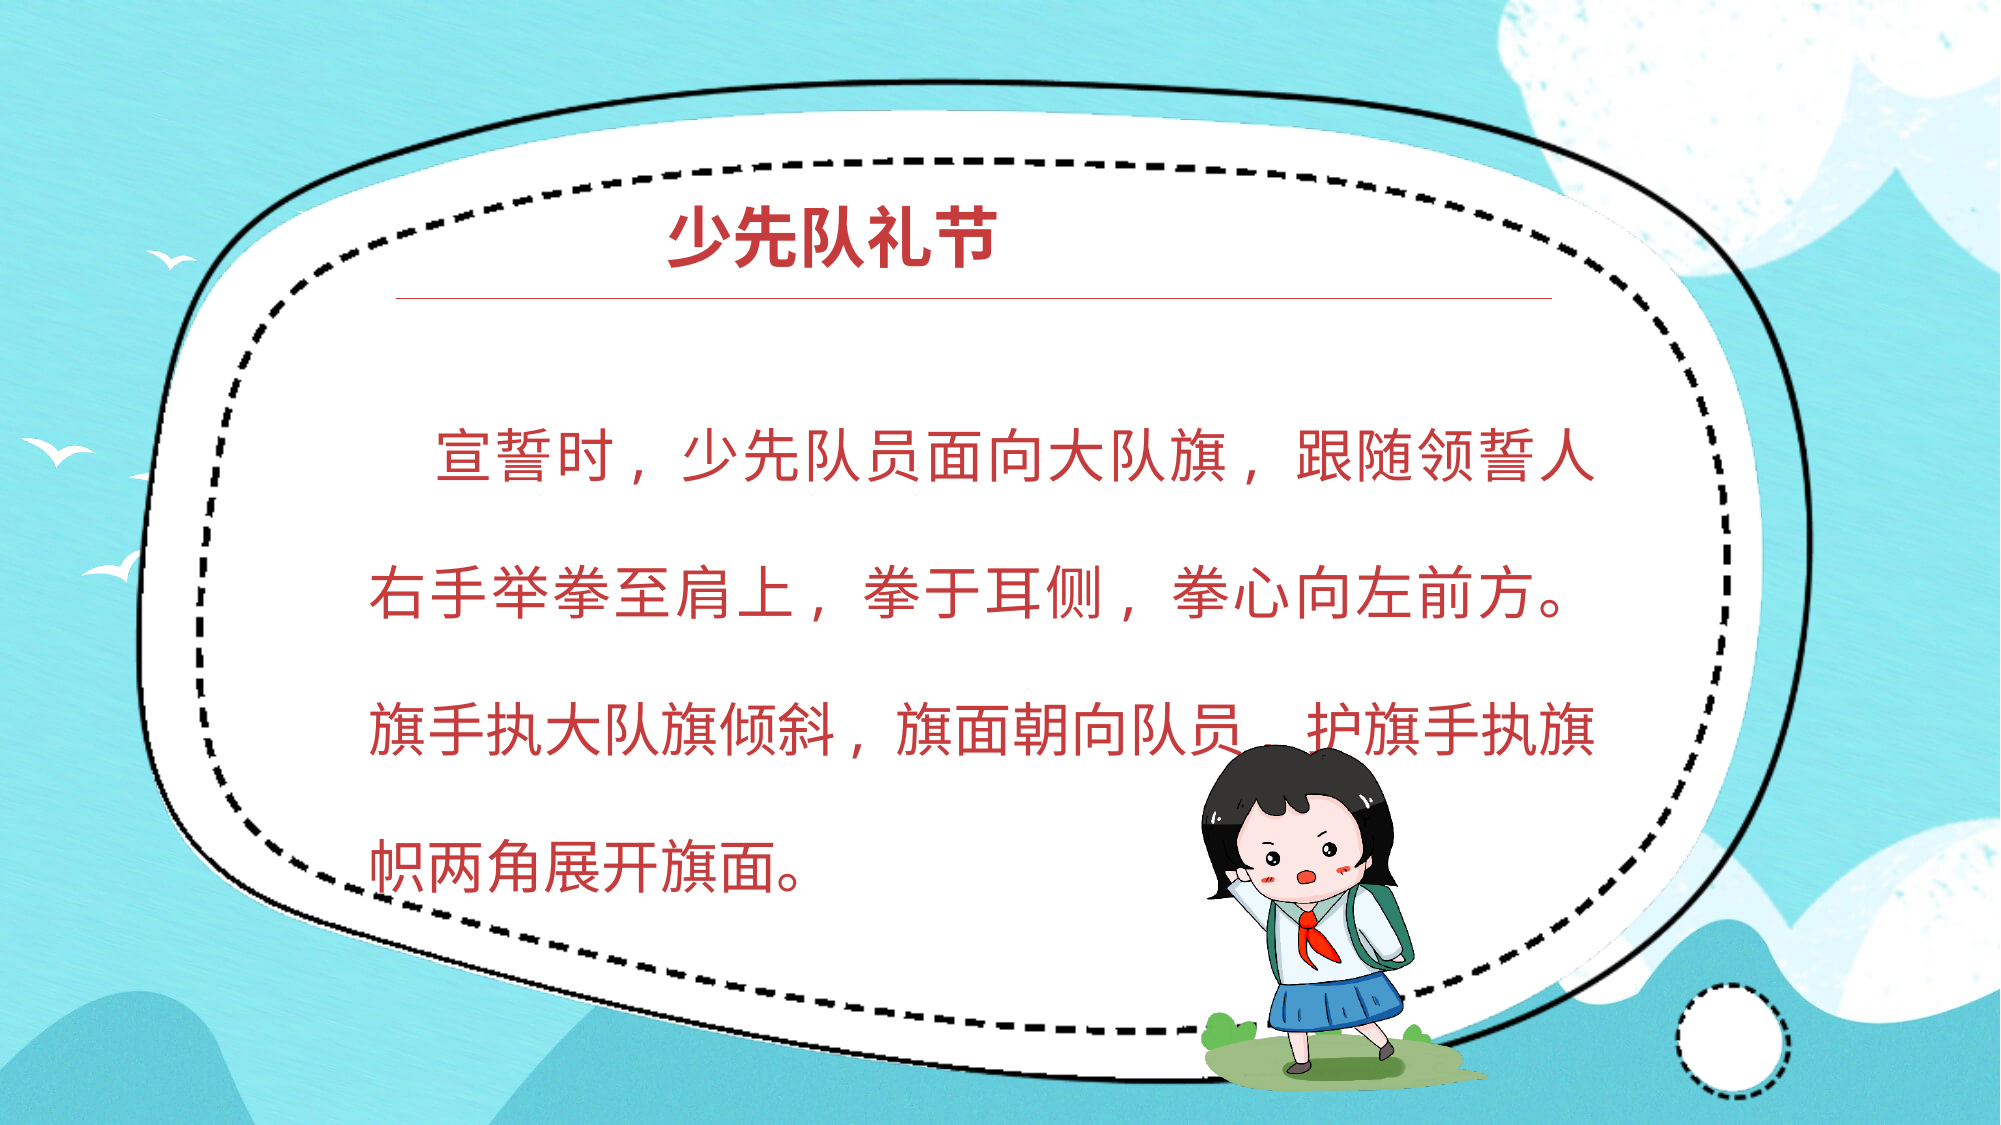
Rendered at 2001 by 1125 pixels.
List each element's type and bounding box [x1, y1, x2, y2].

text_box [352, 188, 1612, 1125]
